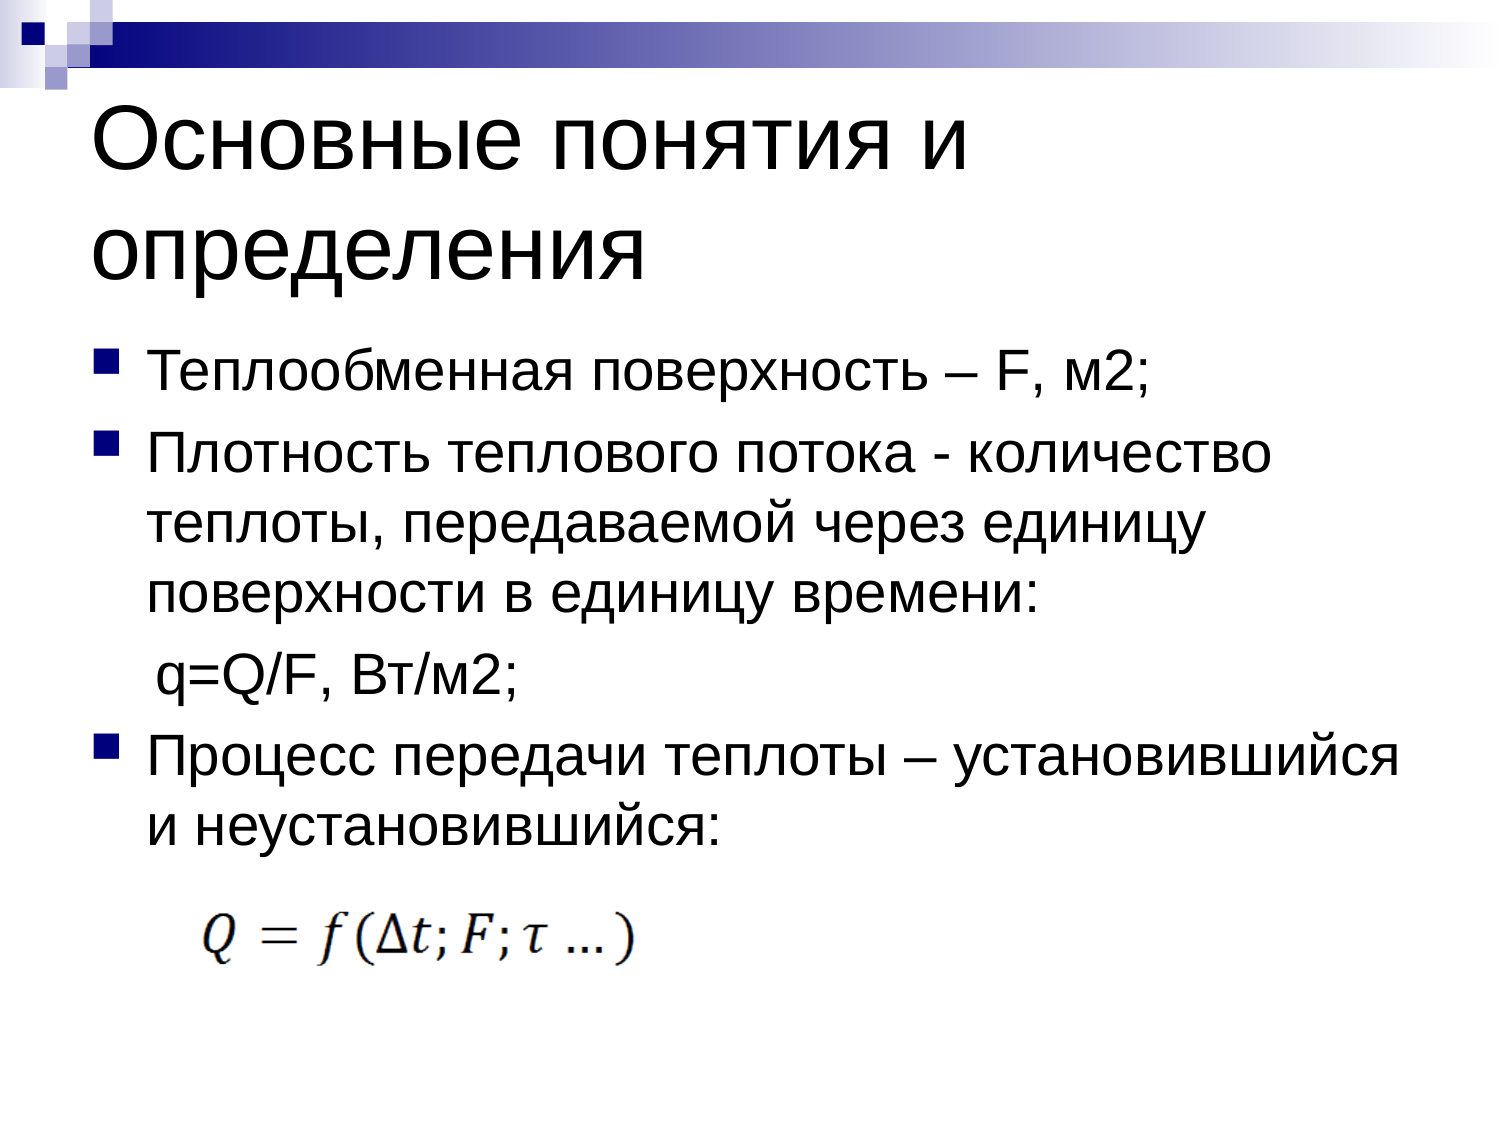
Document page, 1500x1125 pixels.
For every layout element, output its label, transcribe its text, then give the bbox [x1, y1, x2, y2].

title Основные понятия и определения [75, 75, 1425, 300]
list Теплообменная поверхность – F, м2; Плотность теплового потока - количество теплоты, передаваемой через единицу поверхности в единицу времени: q=Q/F, Вт/м2; Процесс передачи теплоты – установившийся и неустановившийся: [75, 324, 1425, 963]
picture [199, 899, 638, 979]
